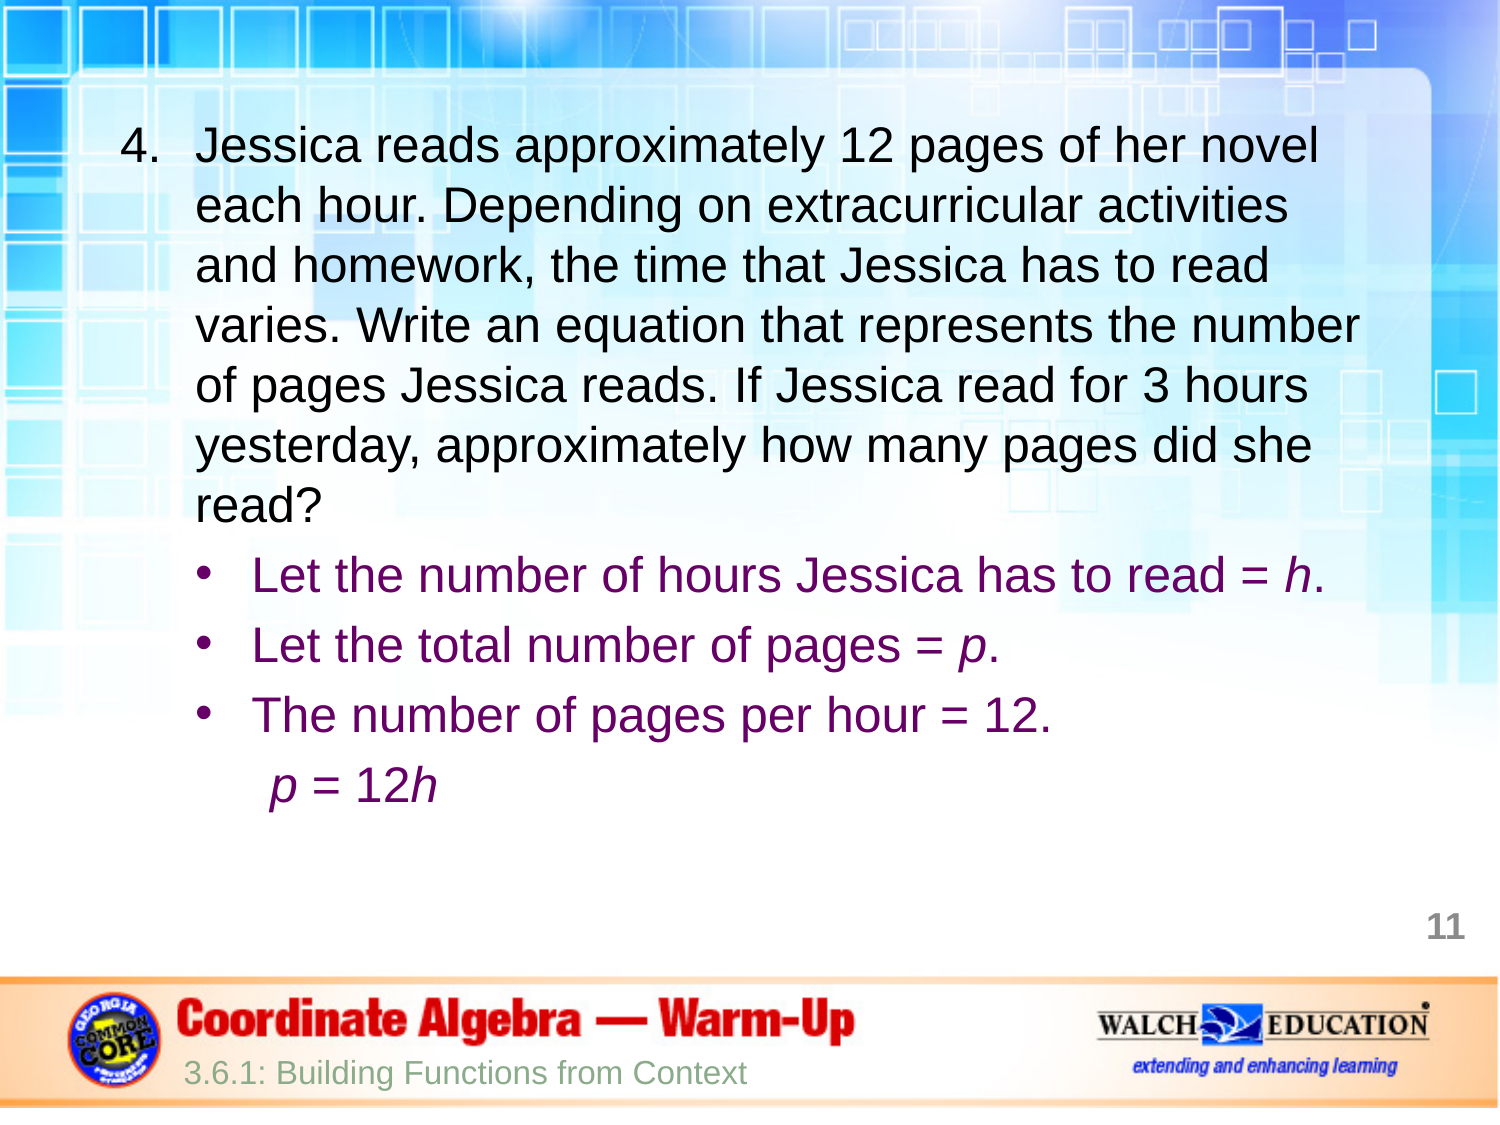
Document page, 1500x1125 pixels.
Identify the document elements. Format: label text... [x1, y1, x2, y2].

subtitle Jessica reads approximately 12 pages of her novel each hour. Depending on extracurricular activities and homework, the time that Jessica has to read varies. Write an equation that represents the number of pages Jessica reads. If Jessica read for 3 hours yesterday, approximately how many pages did she read? Let the number of hours Jessica has to read = h. Let the total number of pages = p. The number of pages per hour = 12. p = 12h [105, 105, 1394, 925]
slide_number 11 [1361, 901, 1481, 949]
footer 3.6.1: Building Functions from Context [168, 1048, 1067, 1094]
picture [0, 0, 1500, 1108]
